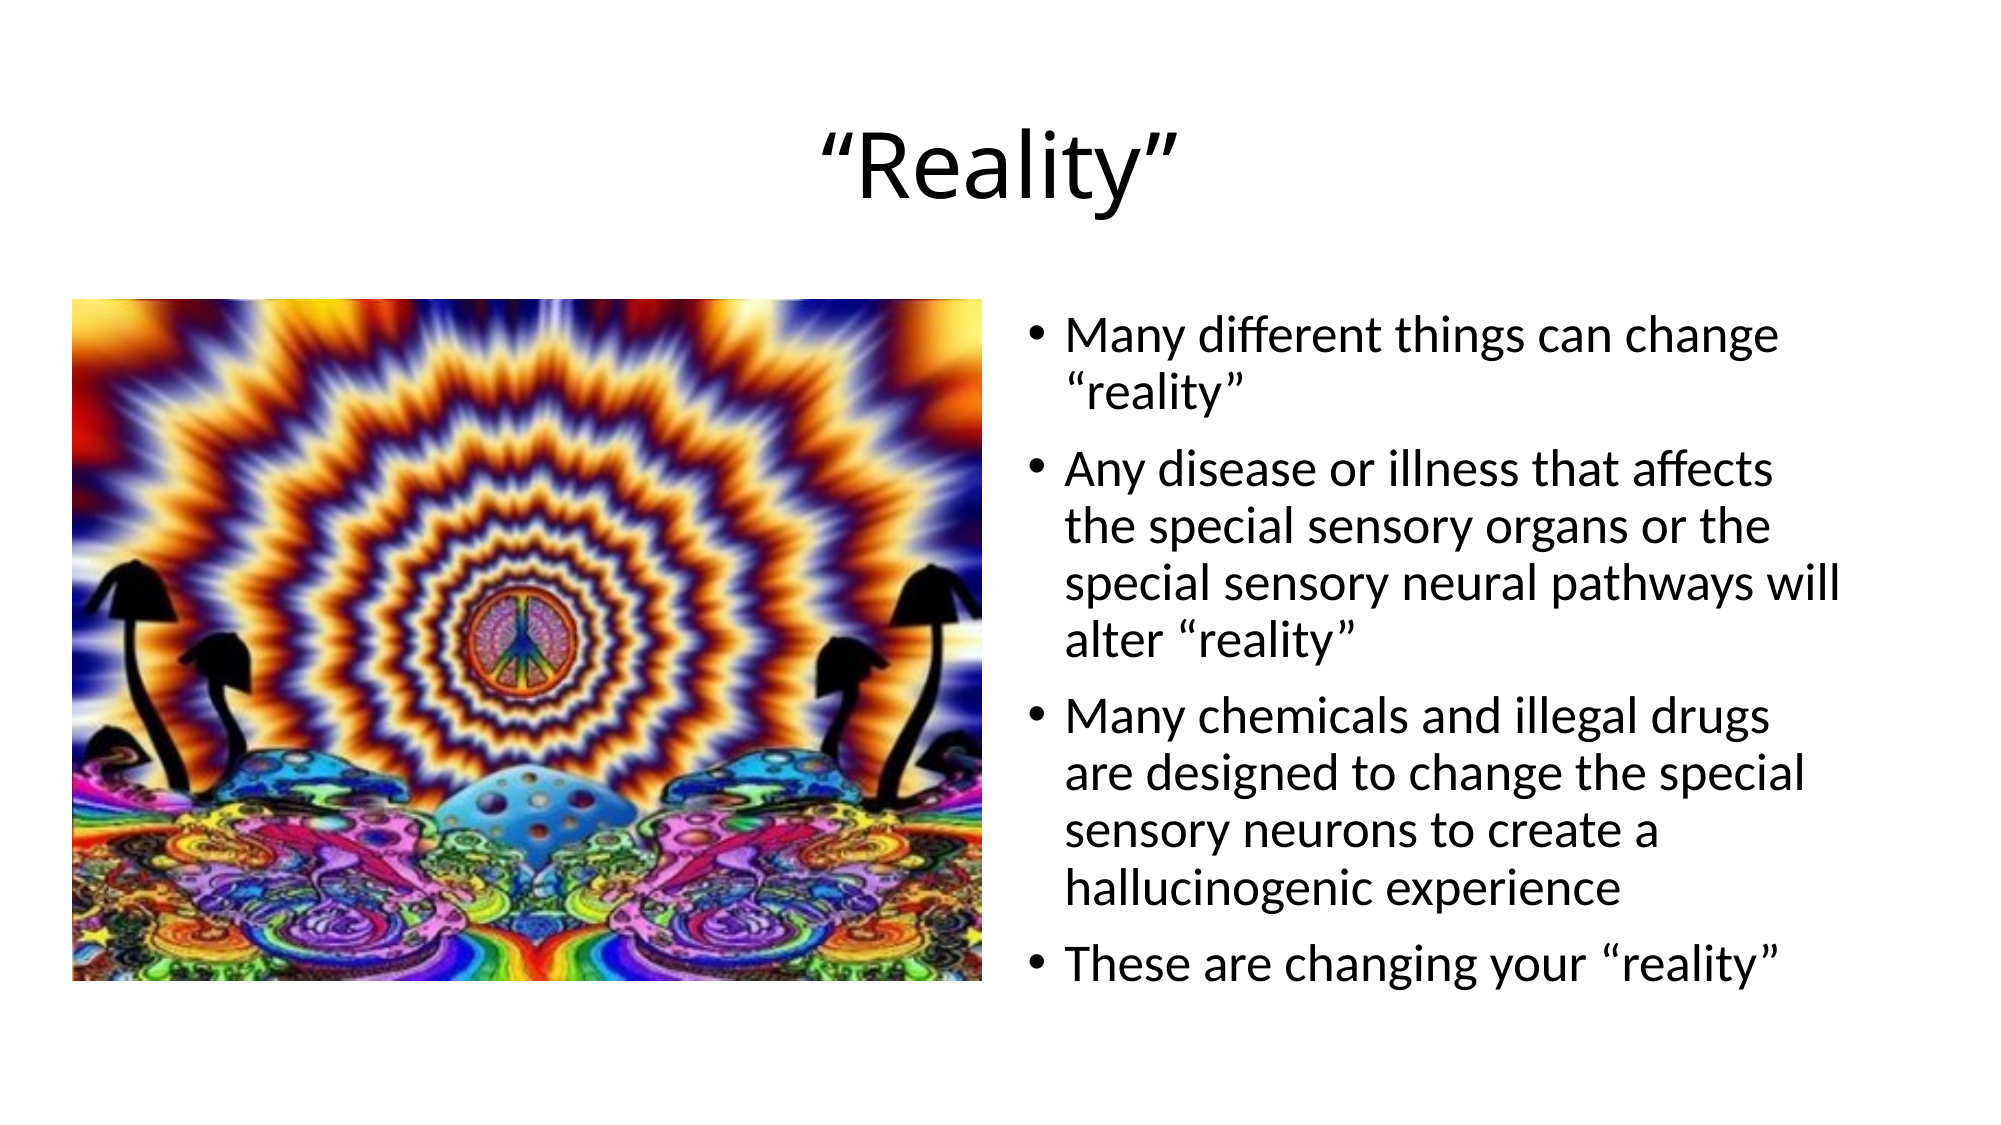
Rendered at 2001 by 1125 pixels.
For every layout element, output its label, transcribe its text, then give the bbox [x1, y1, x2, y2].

picture [72, 299, 982, 981]
list Many different things can change “reality” Any disease or illness that affects the special sensory organs or the special sensory neural pathways will alter “reality” Many chemicals and illegal drugs are designed to change the special sensory neurons to create a hallucinogenic experience These are changing your “reality” [1012, 299, 1863, 1014]
title “Reality” [137, 59, 1863, 278]
